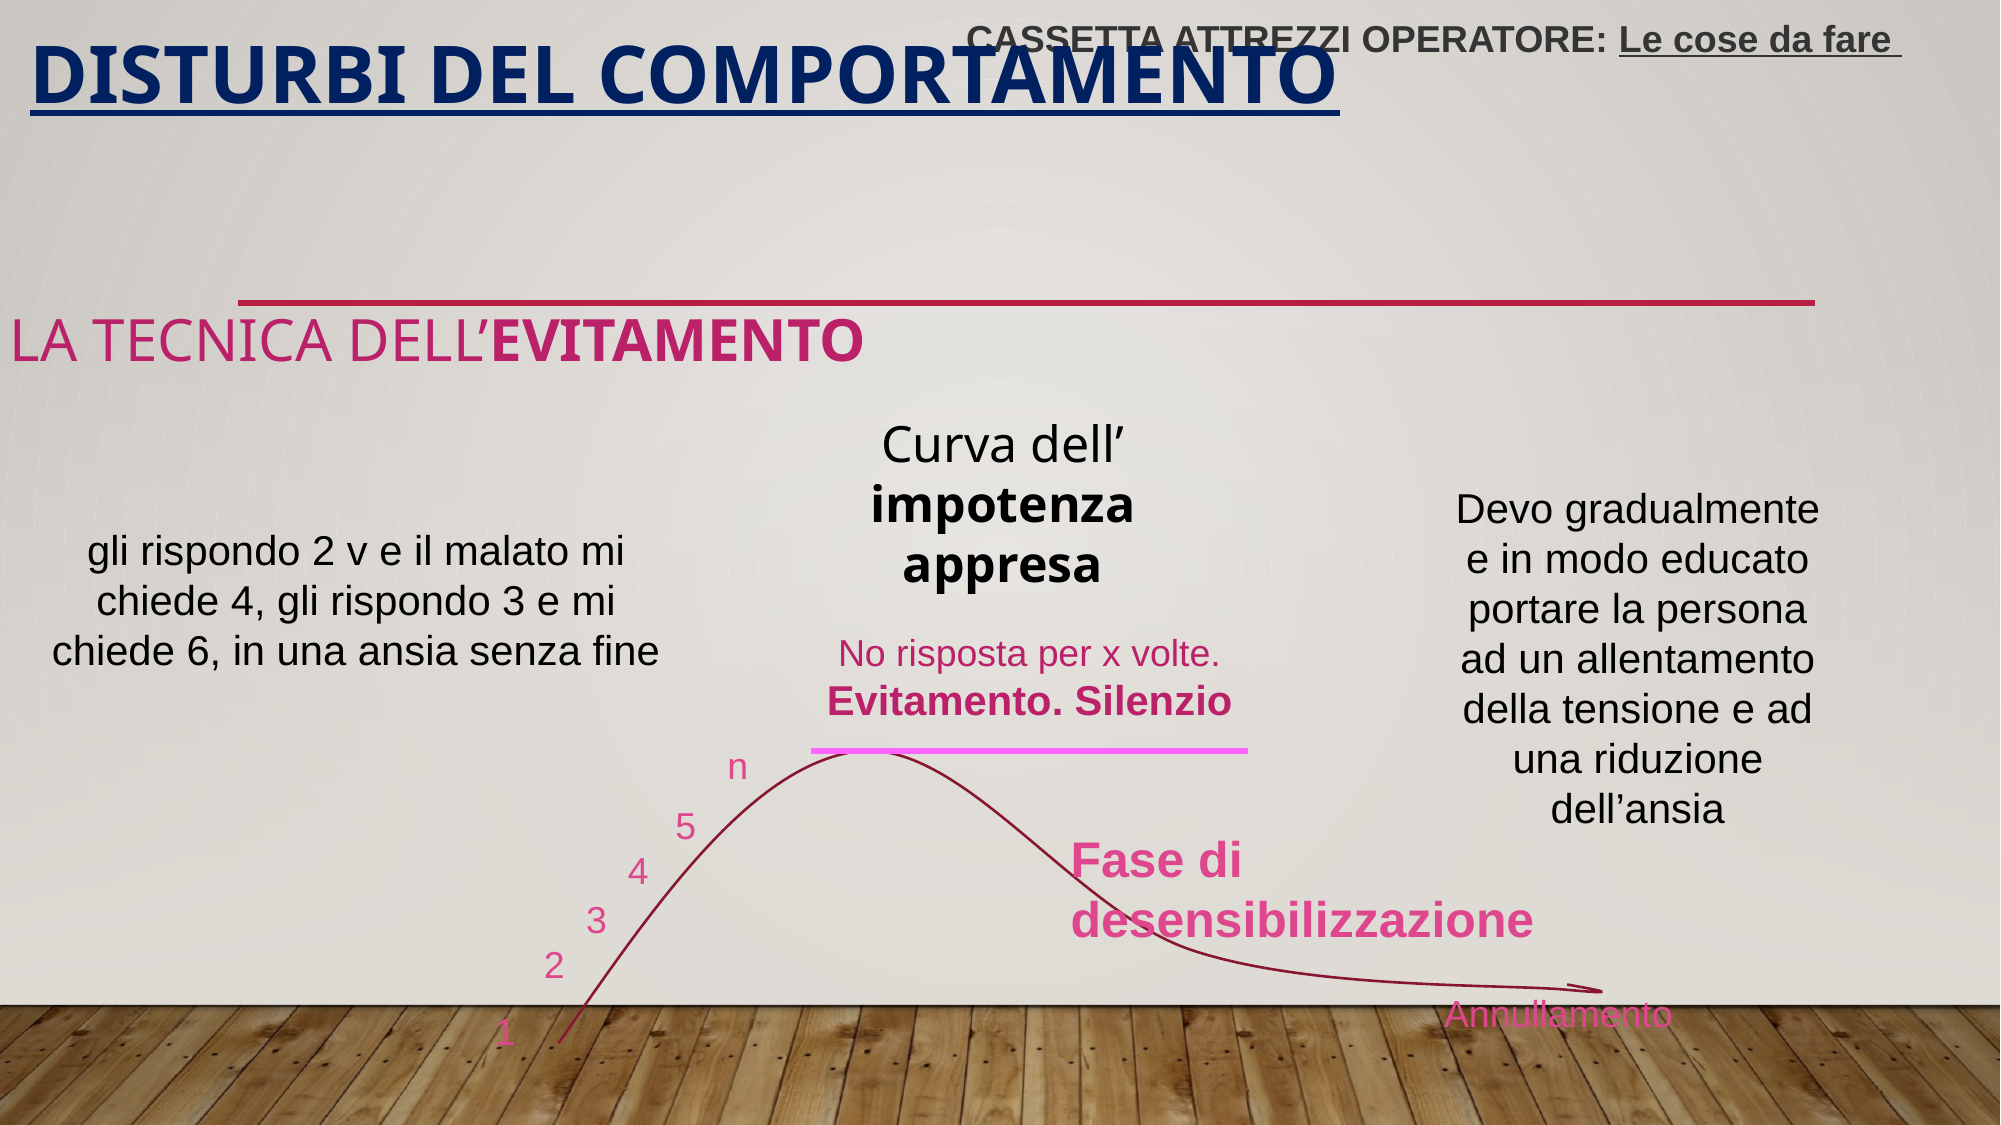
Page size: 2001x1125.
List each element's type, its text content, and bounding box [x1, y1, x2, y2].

text_box n [712, 734, 831, 795]
text_box 5 [660, 795, 779, 855]
text_box Curva dell’ impotenza appresa [778, 405, 1227, 600]
text_box 1 [480, 1000, 599, 1061]
picture [0, 1005, 2000, 1125]
text_box 4 [613, 839, 732, 900]
text_box No risposta per x volte. Evitamento. Silenzio [787, 621, 1272, 732]
text_box Devo gradualmente e in modo educato portare la persona ad un allentamento della tensione e ad una riduzione dell’ansia [1435, 474, 1841, 840]
text_box Annullamento [1429, 982, 1932, 1043]
text_box CASSETTA ATTREZZI OPERATORE: Le cose da fare [951, 8, 1932, 68]
text_box gli rispondo 2 v e il malato mi chiede 4, gli rispondo 3 e mi chiede 6, in una ansia senza fine [26, 516, 686, 682]
text_box 2 [529, 933, 648, 993]
text_box LA TECNICA DELL’EVITAMENTO [0, 226, 1125, 451]
text_box 3 [571, 888, 690, 949]
title Disturbi del comportamento [14, 27, 1365, 216]
text_box Fase di desensibilizzazione [1055, 819, 1558, 955]
text_box [586, 754, 1429, 1041]
